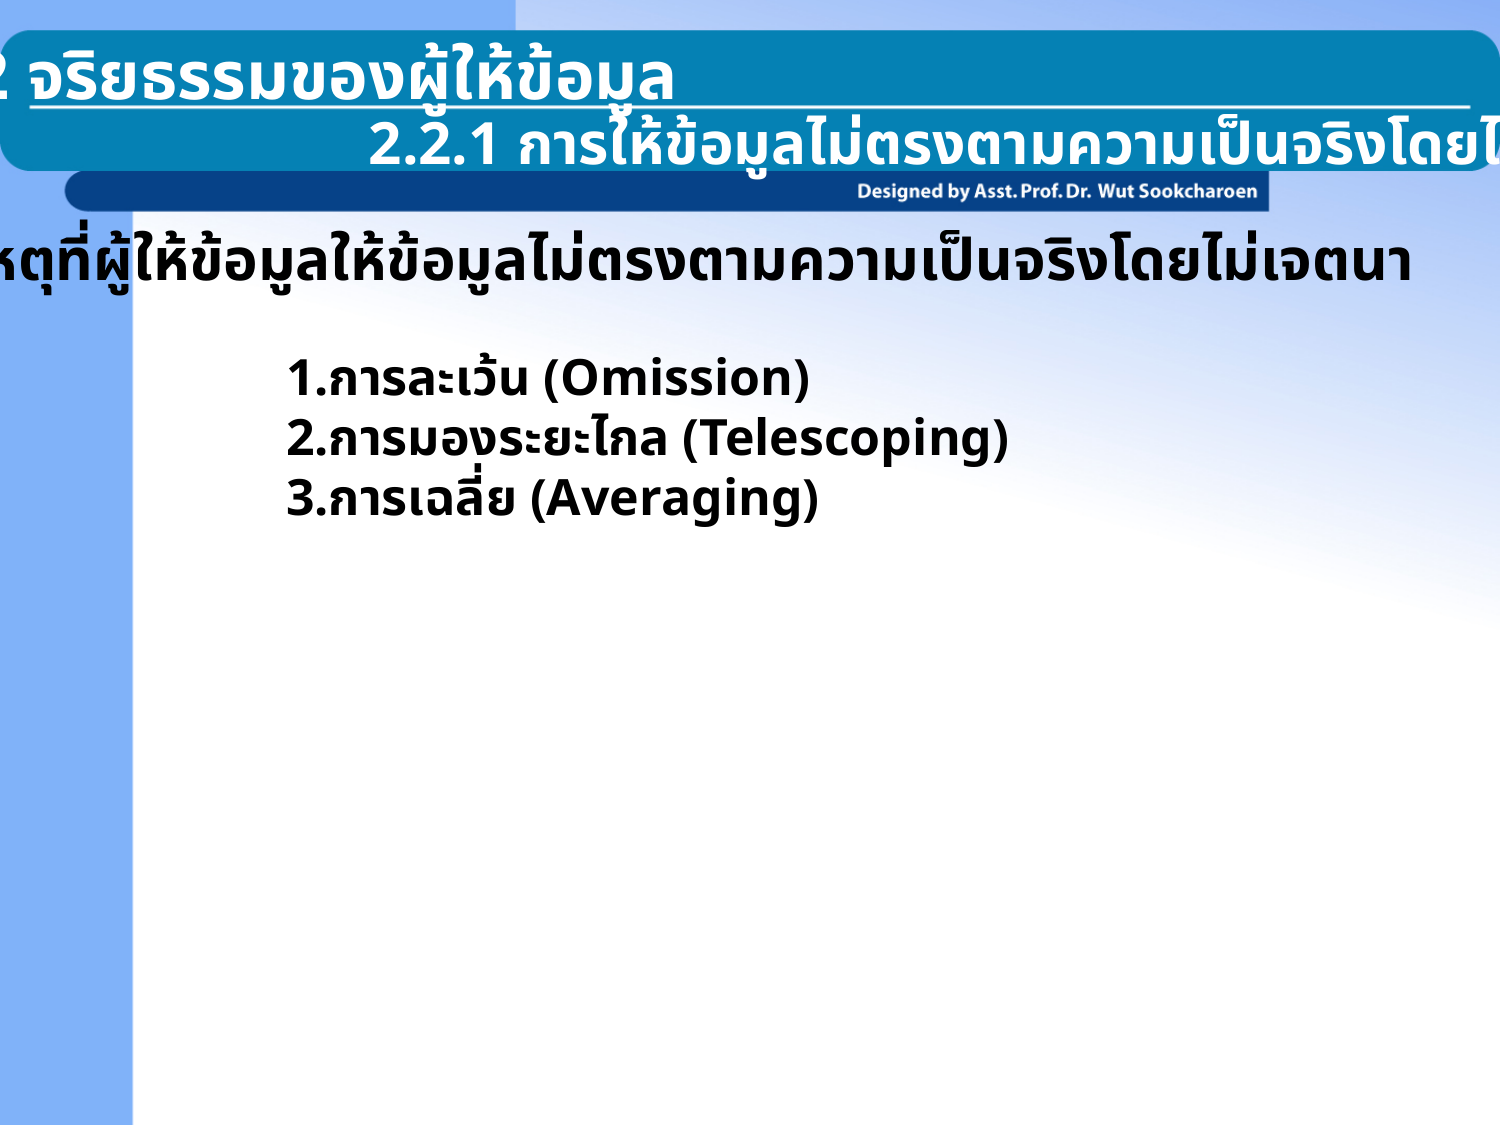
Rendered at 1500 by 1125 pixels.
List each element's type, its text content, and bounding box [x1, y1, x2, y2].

picture [0, 0, 1500, 53]
text_box สาเหตุที่ผู้ให้ข้อมูลให้ข้อมูลไม่ตรงตามความเป็นจริงโดยไม่เจตนา [0, 215, 1430, 300]
text_box 2.2.1 การให้ข้อมูลไม่ตรงตามความเป็นจริงโดยไม่เจตนา [354, 98, 1500, 184]
text_box 2.2 จริยธรรมของผู้ให้ข้อมูล [0, 25, 693, 121]
text_box การละเว้น (Omission) การมองระยะไกล (Telescoping) การเฉลี่ย (Averaging) [253, 338, 1152, 533]
picture [0, 149, 1500, 1125]
